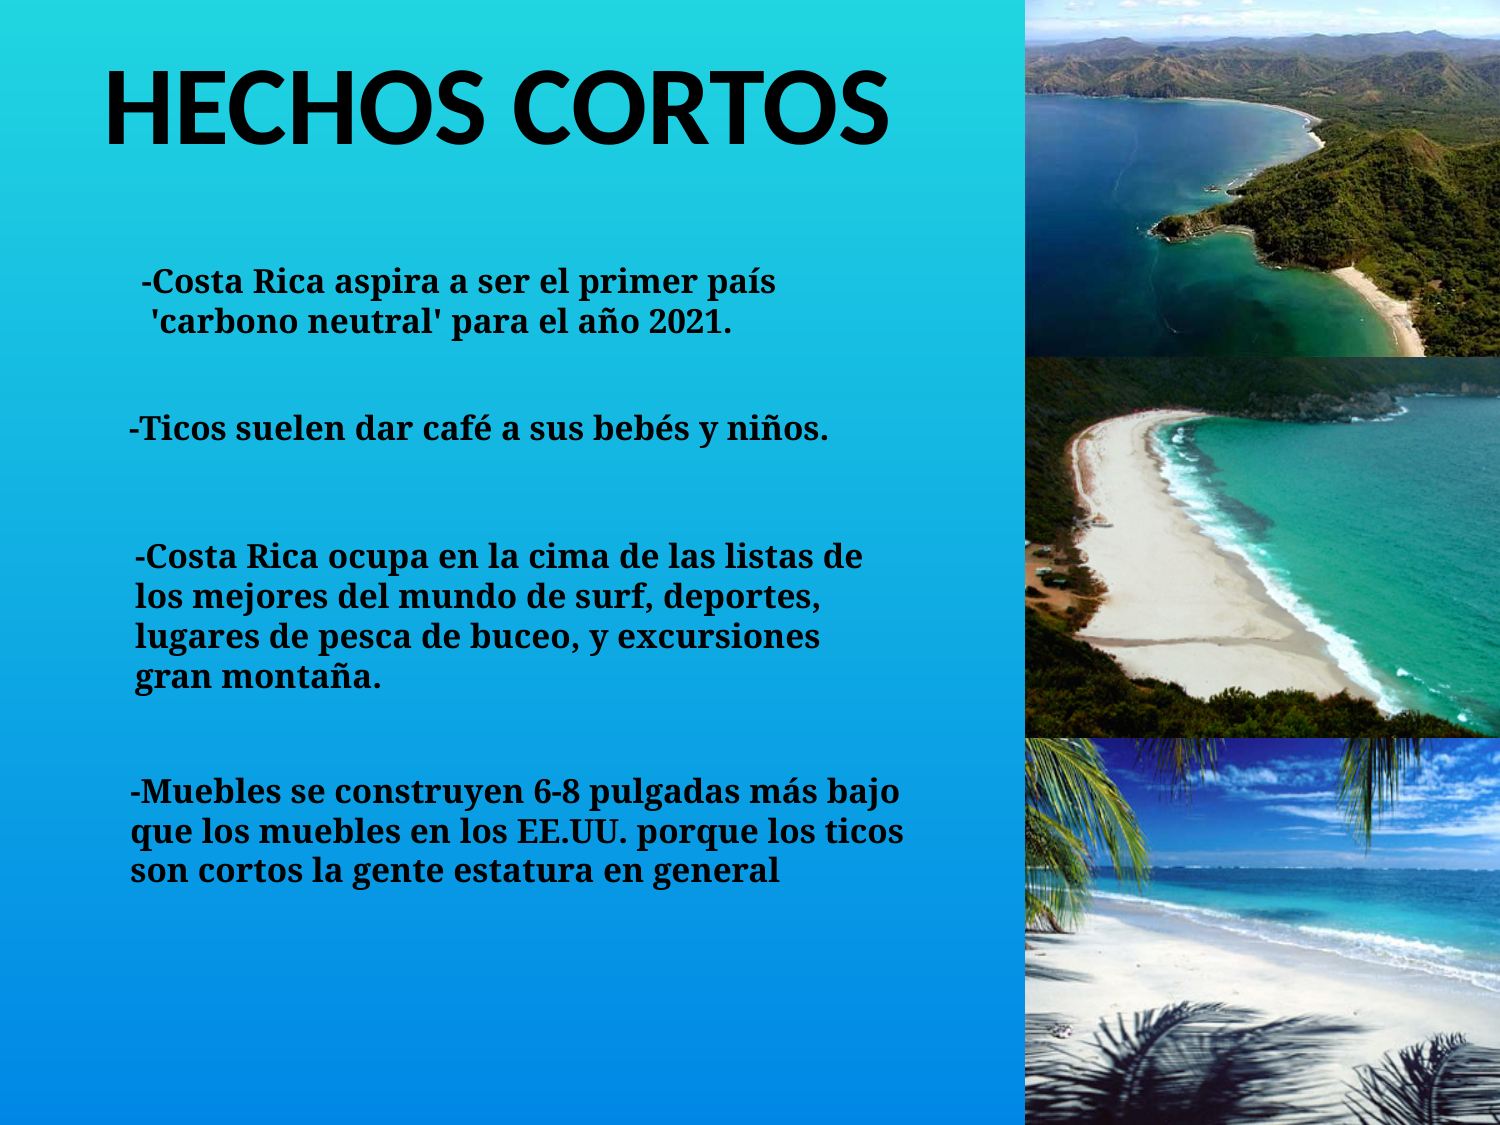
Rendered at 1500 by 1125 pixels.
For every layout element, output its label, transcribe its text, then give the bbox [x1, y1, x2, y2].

text_box -Costa Rica aspira a ser el primer país 'carbono neutral' para el año 2021. [126, 253, 1019, 348]
text_box -Ticos suelen dar café a sus bebés y niños. [114, 400, 1019, 495]
picture [1024, 0, 1500, 1125]
text_box HECHOS CORTOS [88, 24, 908, 175]
text_box -Costa Rica ocupa en la cima de las listas de los mejores del mundo de surf, deportes, lugares de pesca de buceo, y excursiones gran montaña. [120, 527, 910, 743]
text_box -Muebles se construyen 6-8 pulgadas más bajo que los muebles en los EE.UU. porque los ticos son cortos la gente estatura en general [115, 762, 954, 937]
